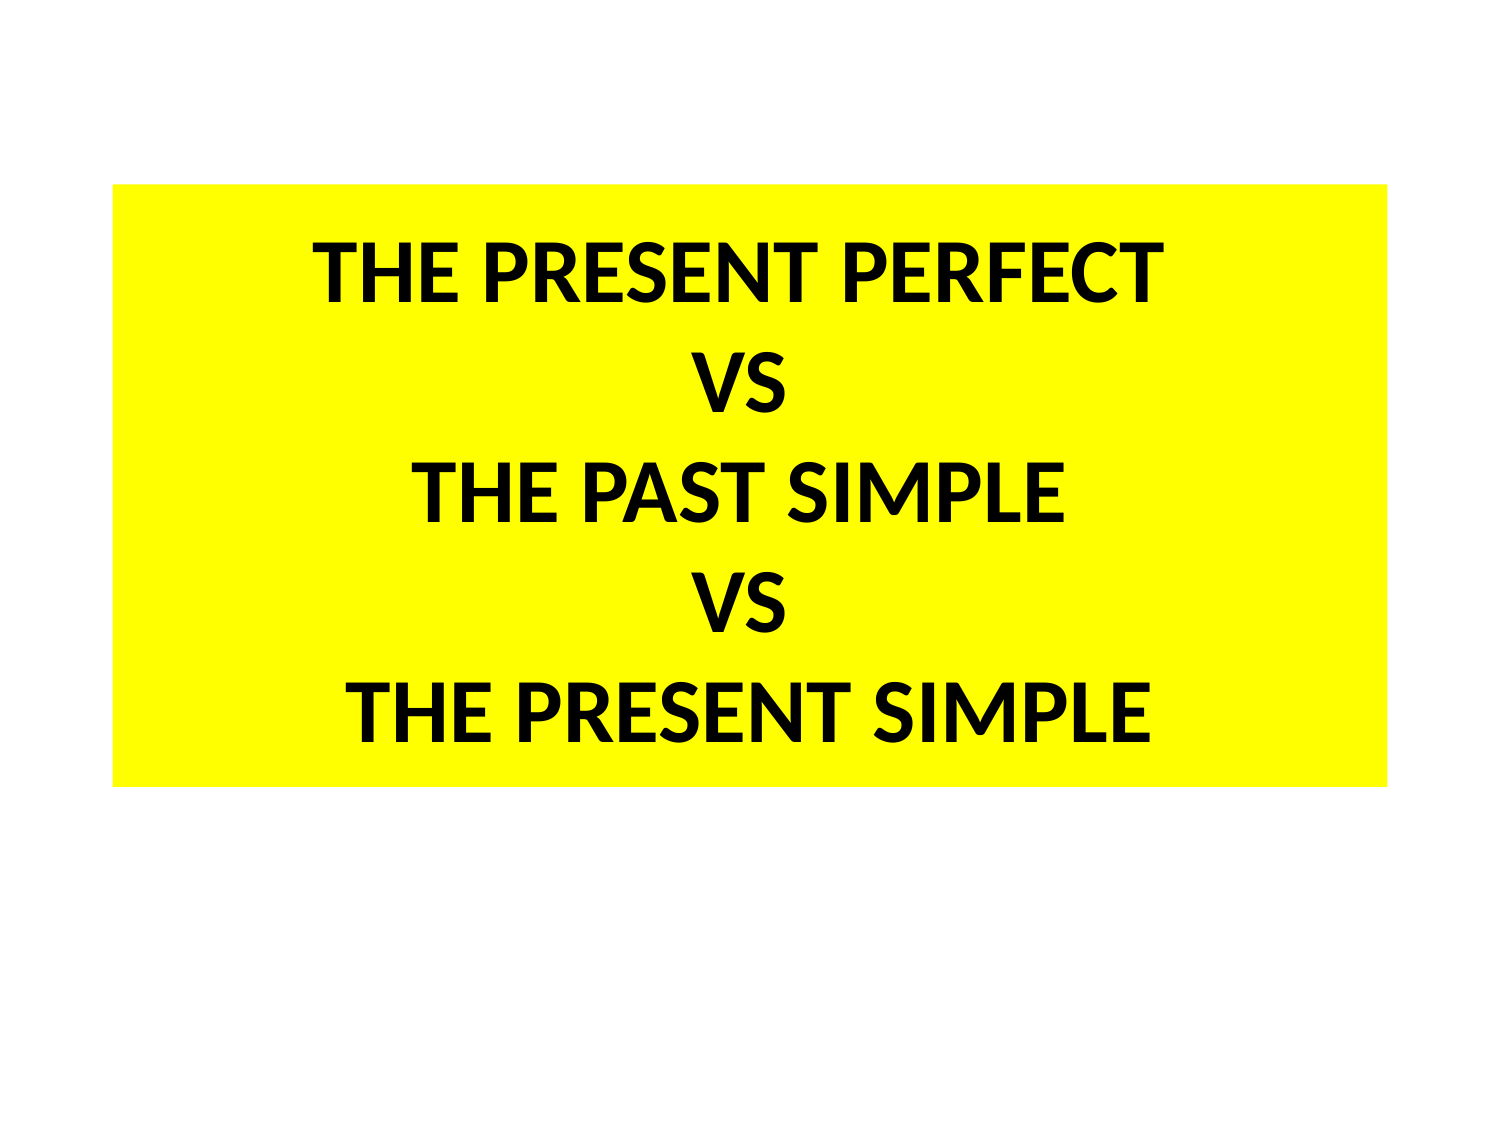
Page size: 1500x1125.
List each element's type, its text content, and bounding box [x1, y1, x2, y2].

title THE PRESENT PERFECT VS THE PAST SIMPLE VS THE PRESENT SIMPLE [112, 184, 1388, 787]
